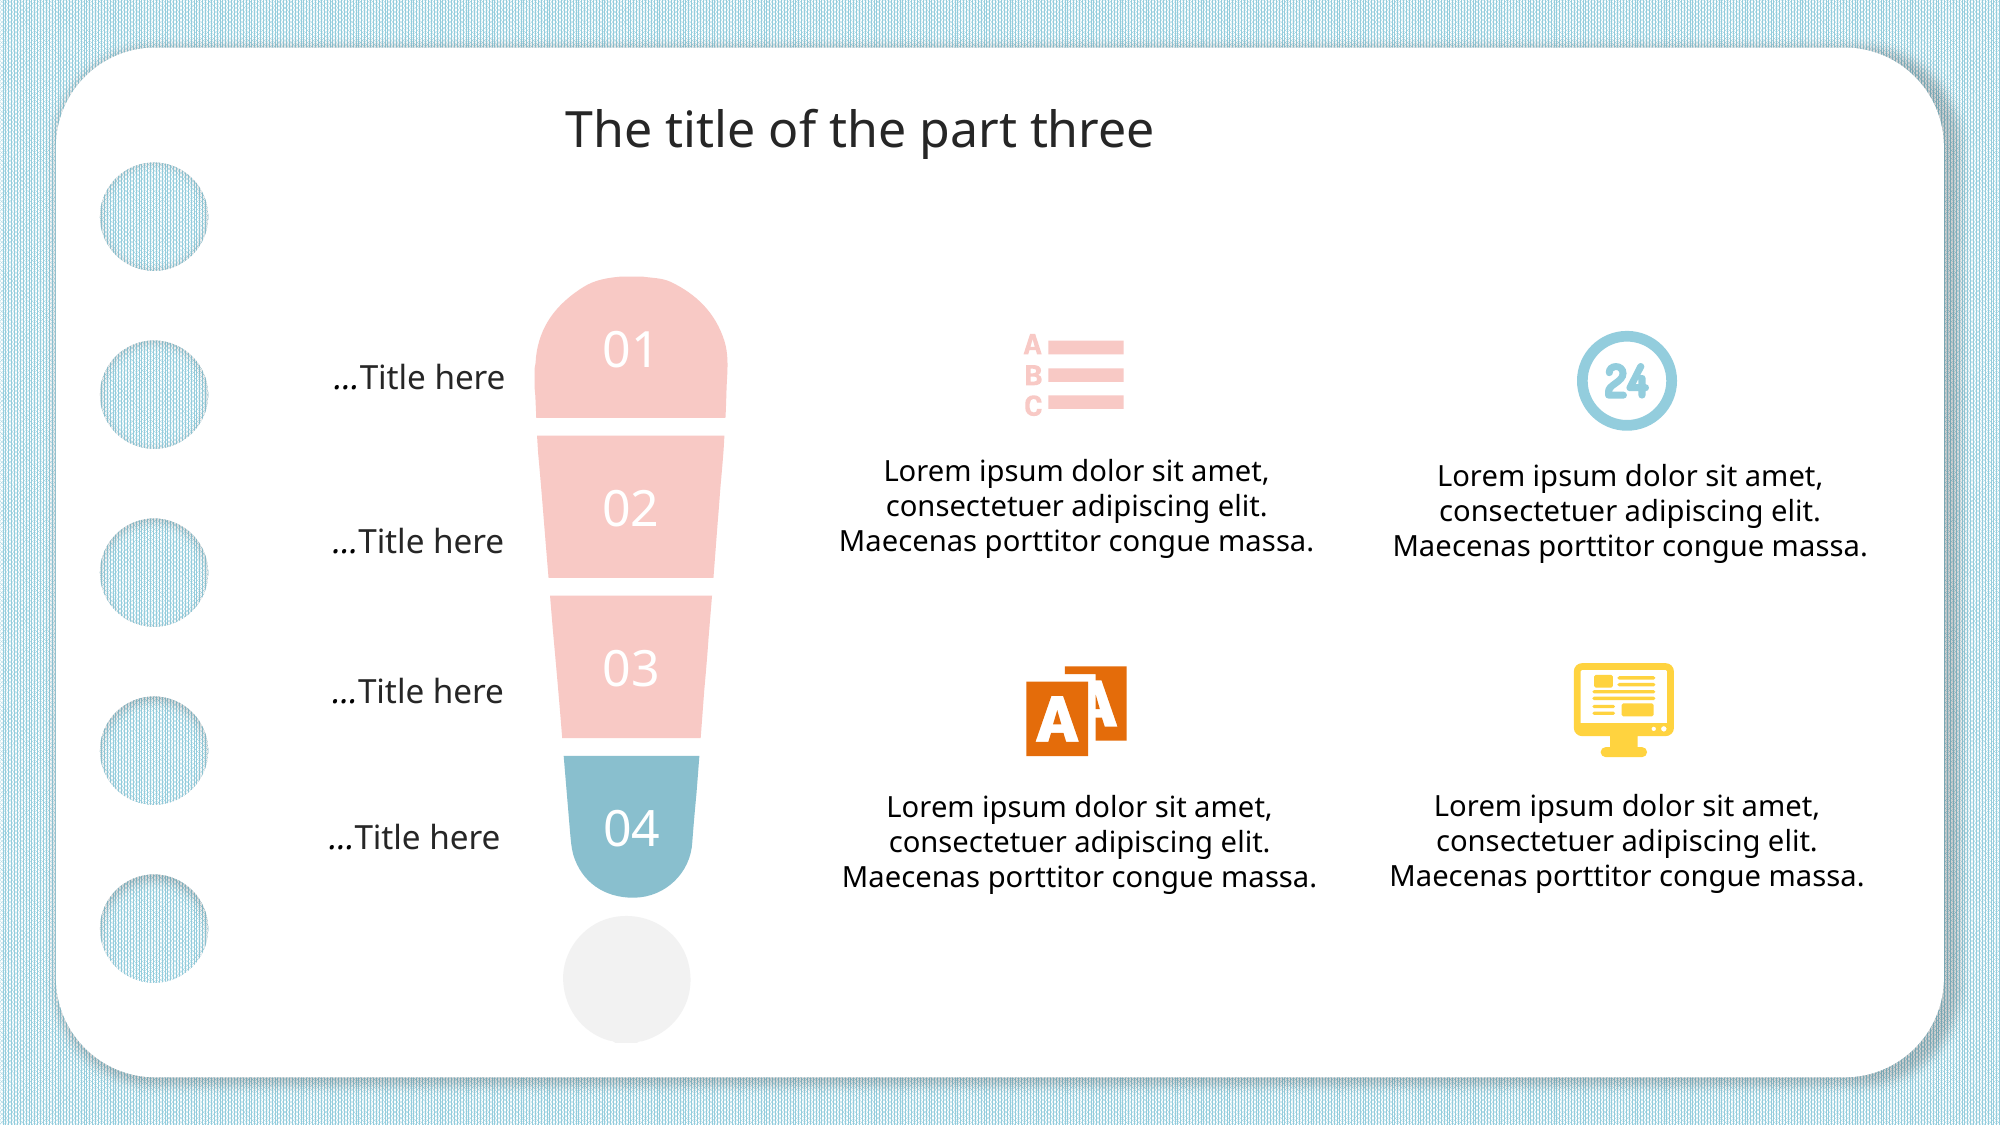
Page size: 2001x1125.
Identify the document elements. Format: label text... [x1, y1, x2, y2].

text_box The title of the part three [551, 89, 1343, 165]
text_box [1364, 330, 1897, 572]
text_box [810, 333, 1343, 567]
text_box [813, 666, 1346, 903]
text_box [1361, 662, 1894, 902]
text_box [220, 276, 729, 1057]
